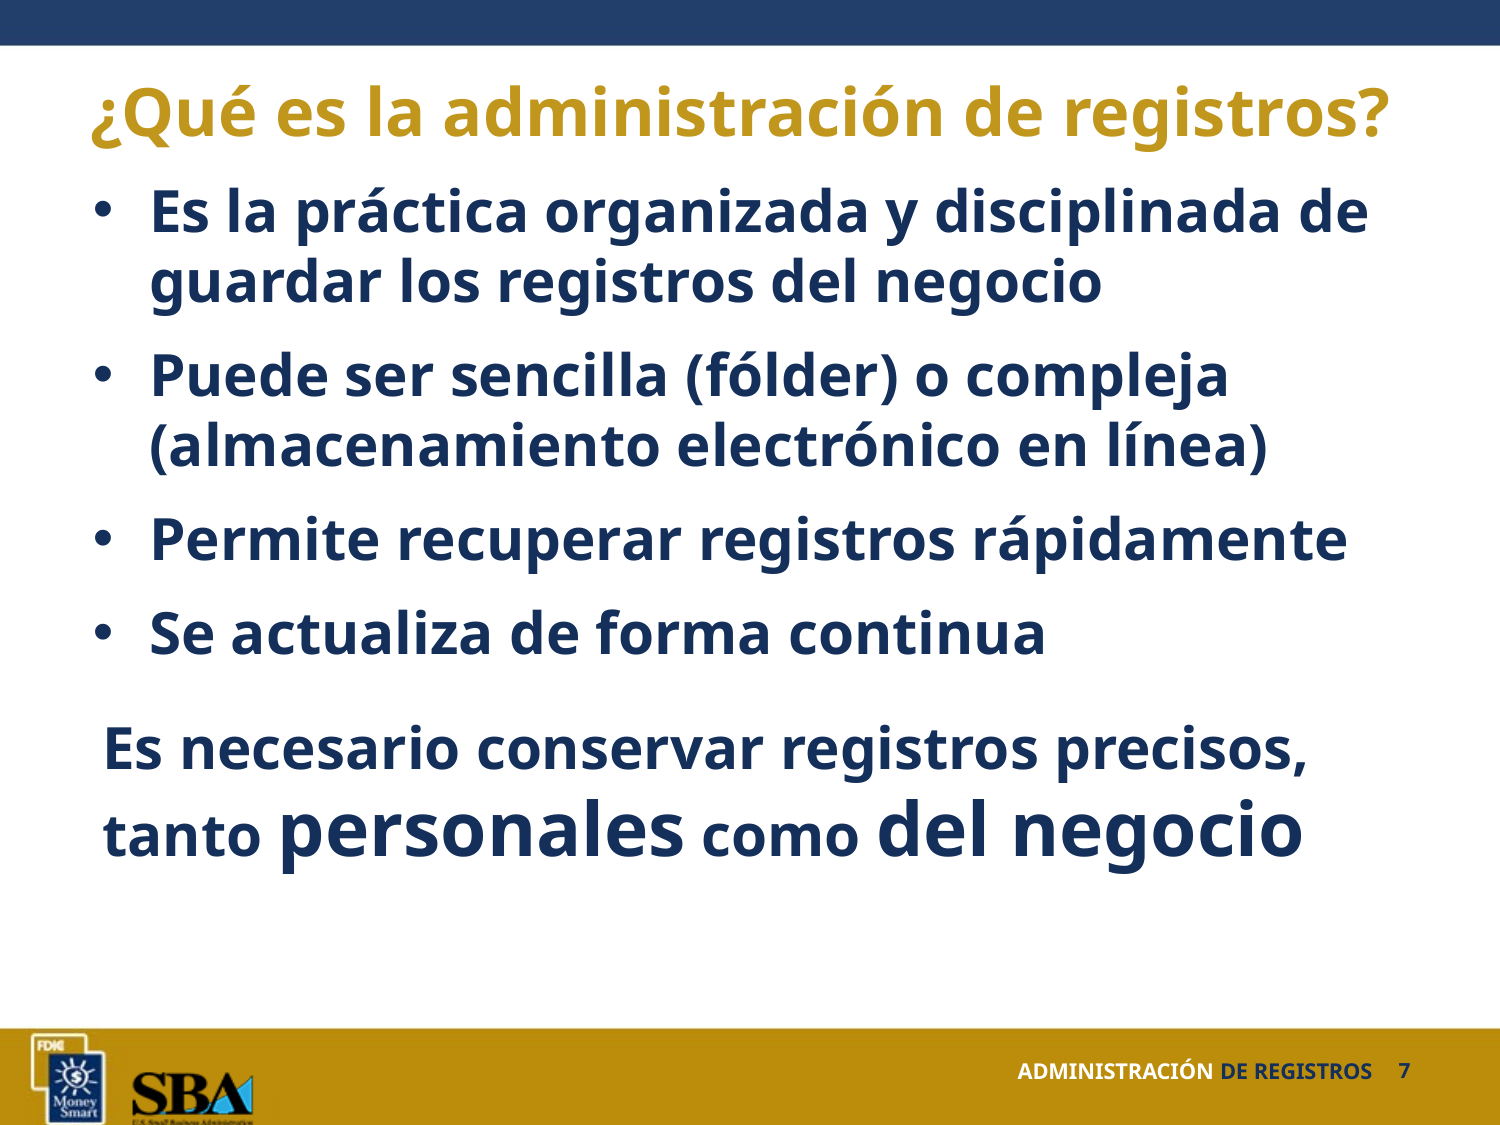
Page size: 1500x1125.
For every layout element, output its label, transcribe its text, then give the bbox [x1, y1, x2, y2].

title ¿Qué es la administración de registros? [74, 62, 1426, 163]
list Es la práctica organizada y disciplinada de guardar los registros del negocio Puede ser sencilla (fólder) o compleja (almacenamiento electrónico en línea) Permite recuperar registros rápidamente Se actualiza de forma continua [77, 166, 1429, 772]
text_box Es necesario conservar registros precisos, tanto personales como del negocio [87, 703, 1442, 879]
picture [0, 0, 1500, 1125]
